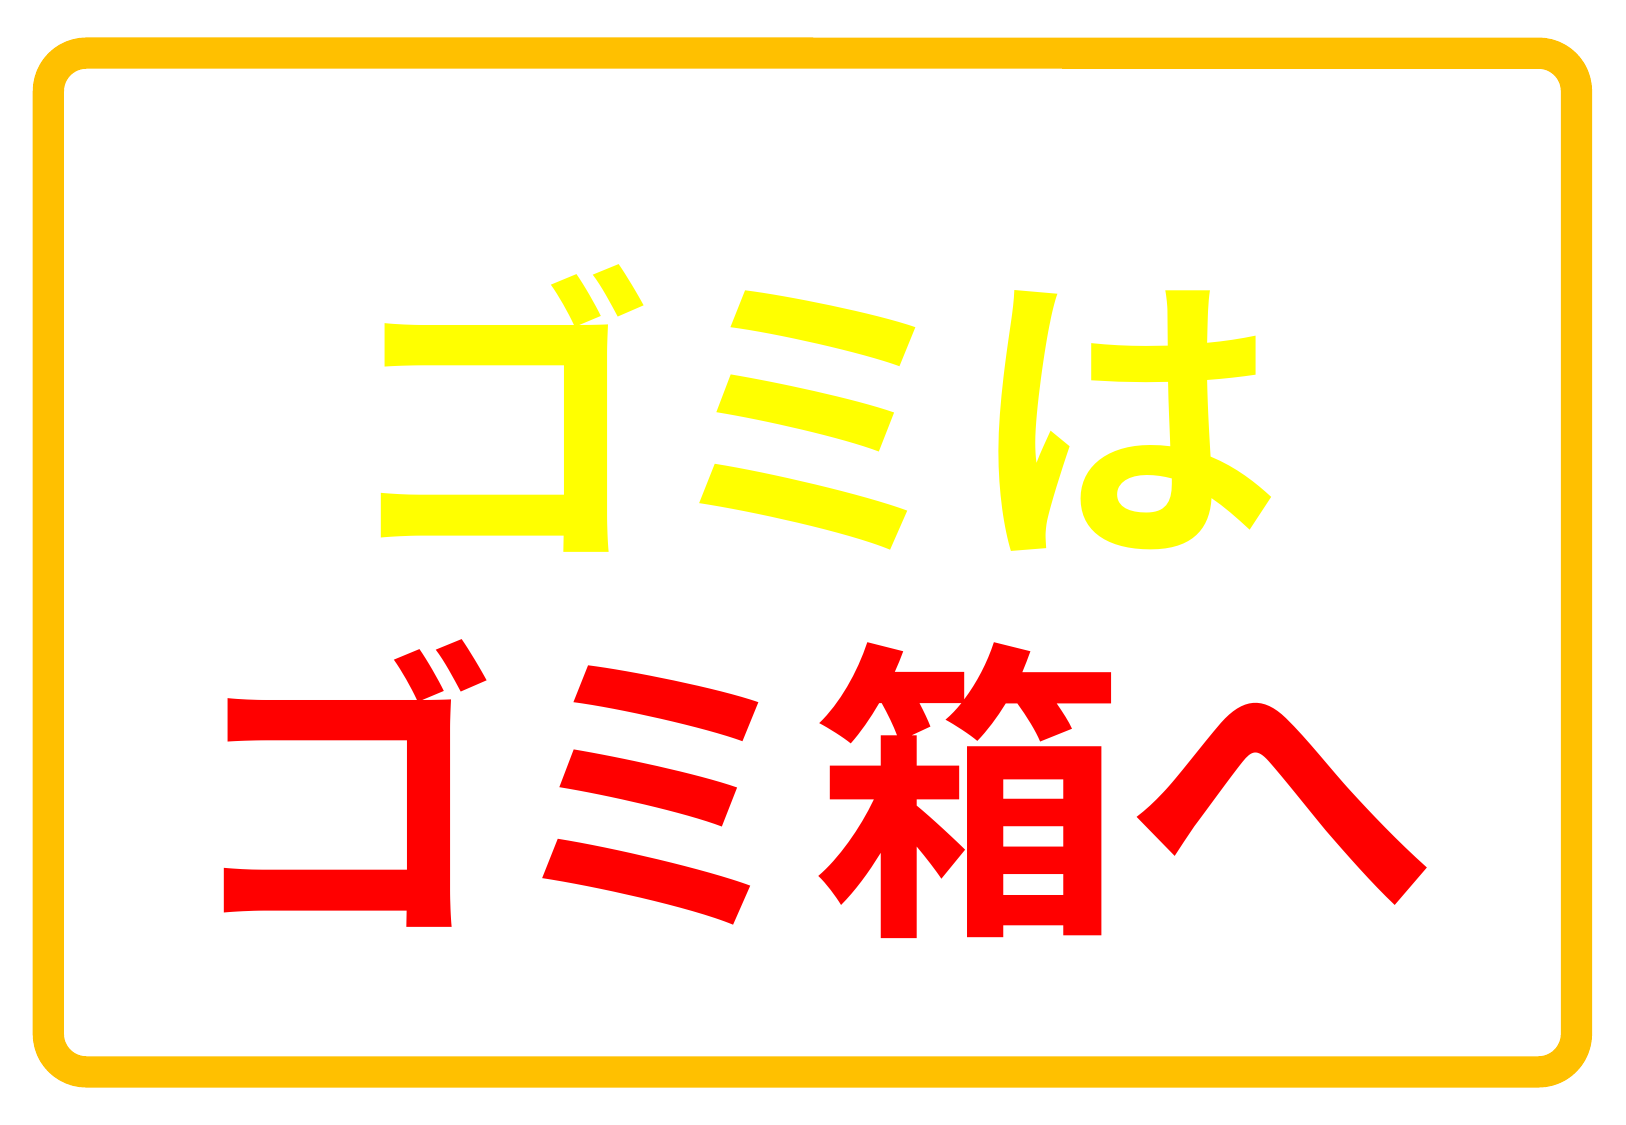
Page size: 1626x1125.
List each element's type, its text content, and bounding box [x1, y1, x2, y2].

text_box ゴミは ゴミ箱へ [0, 215, 1625, 981]
text_box [46, 981, 1579, 1075]
text_box [46, 50, 1579, 215]
